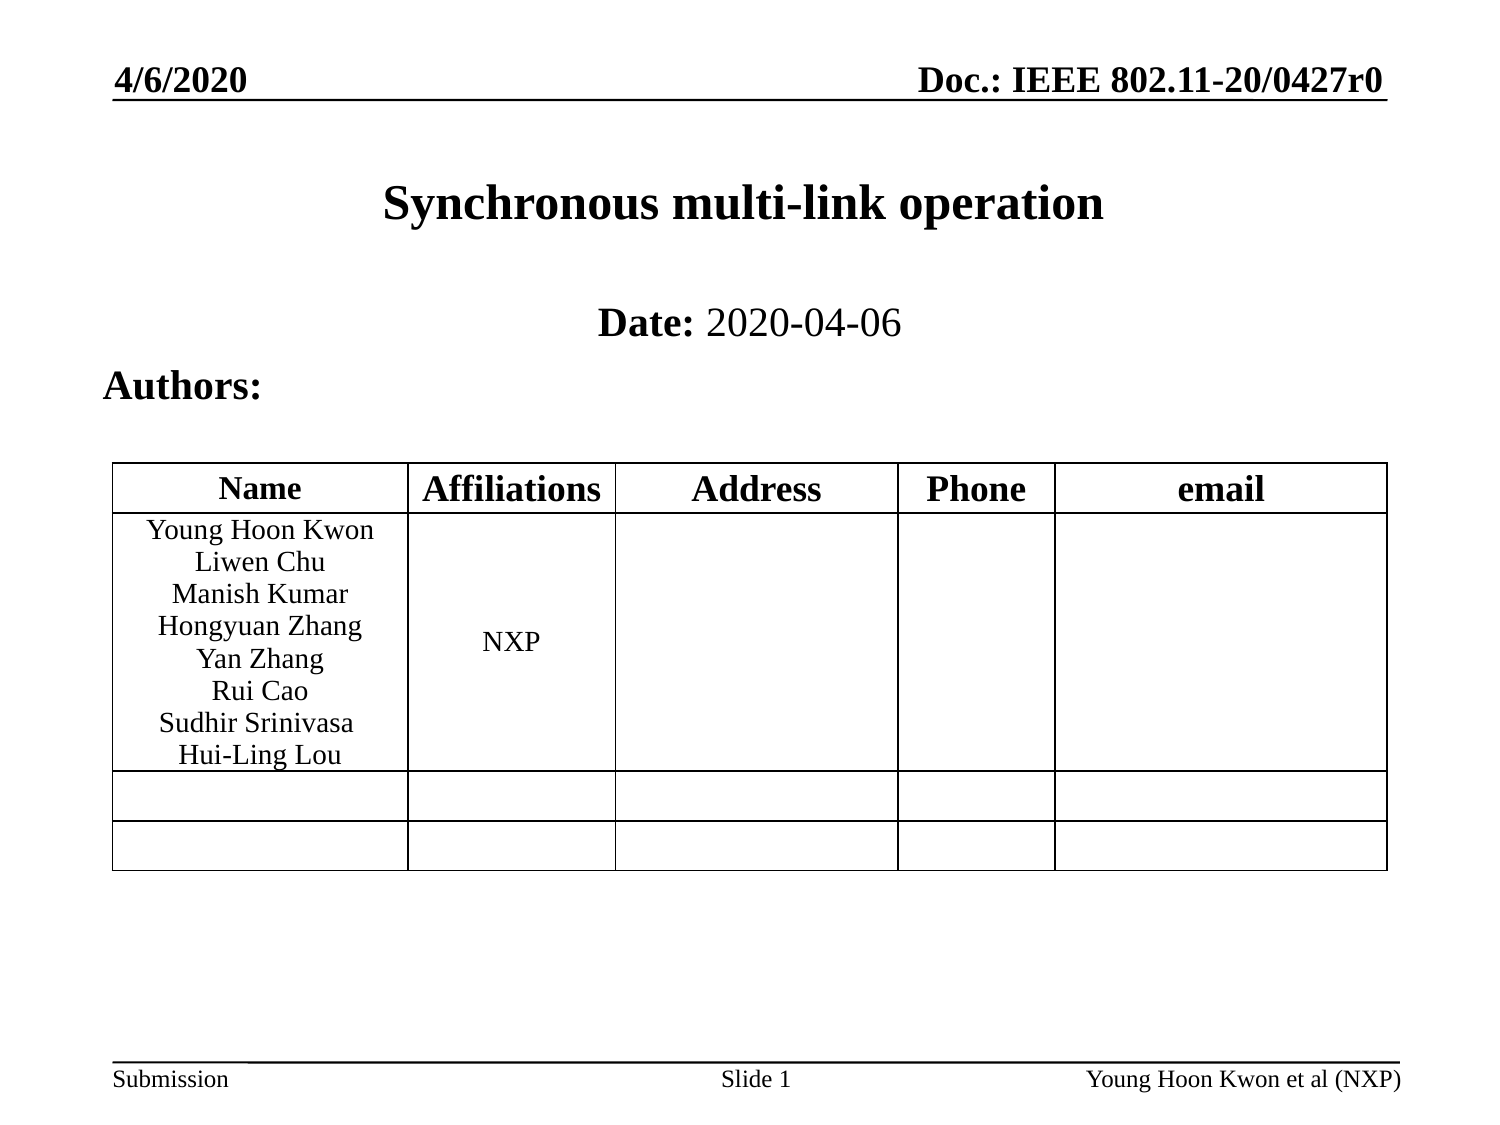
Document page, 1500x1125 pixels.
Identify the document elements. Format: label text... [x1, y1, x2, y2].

text_box Authors: [87, 349, 325, 413]
table_header Phone [899, 464, 1054, 512]
table_cell [409, 822, 615, 870]
table_header email [1056, 464, 1386, 512]
table_cell [1056, 772, 1386, 820]
table_cell [113, 772, 407, 820]
table_cell [616, 822, 897, 870]
table_header Name [113, 464, 407, 512]
table_cell [409, 772, 615, 820]
list Date: 2020-04-06 [112, 287, 1388, 351]
table_cell [113, 822, 407, 870]
table_cell [616, 772, 897, 820]
table_cell [899, 772, 1054, 820]
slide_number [114, 54, 250, 101]
slide_number Slide 1 [712, 1061, 800, 1093]
footer Young Hoon Kwon et al (NXP) [1082, 1061, 1402, 1093]
table_cell [899, 514, 1054, 770]
table_cell NXP [409, 514, 615, 770]
table_cell Young Hoon Kwon Liwen Chu Manish Kumar Hongyuan Zhang Yan Zhang Rui Cao Sudhir Srinivasa Hui-Ling Lou [113, 514, 407, 770]
table_cell [1056, 822, 1386, 870]
table_cell [899, 822, 1054, 870]
title Synchronous multi-link operation [62, 112, 1426, 288]
table_cell [616, 514, 897, 770]
table_header Address [616, 464, 897, 512]
table_cell [1056, 514, 1386, 770]
table_header Affiliations [409, 464, 615, 512]
